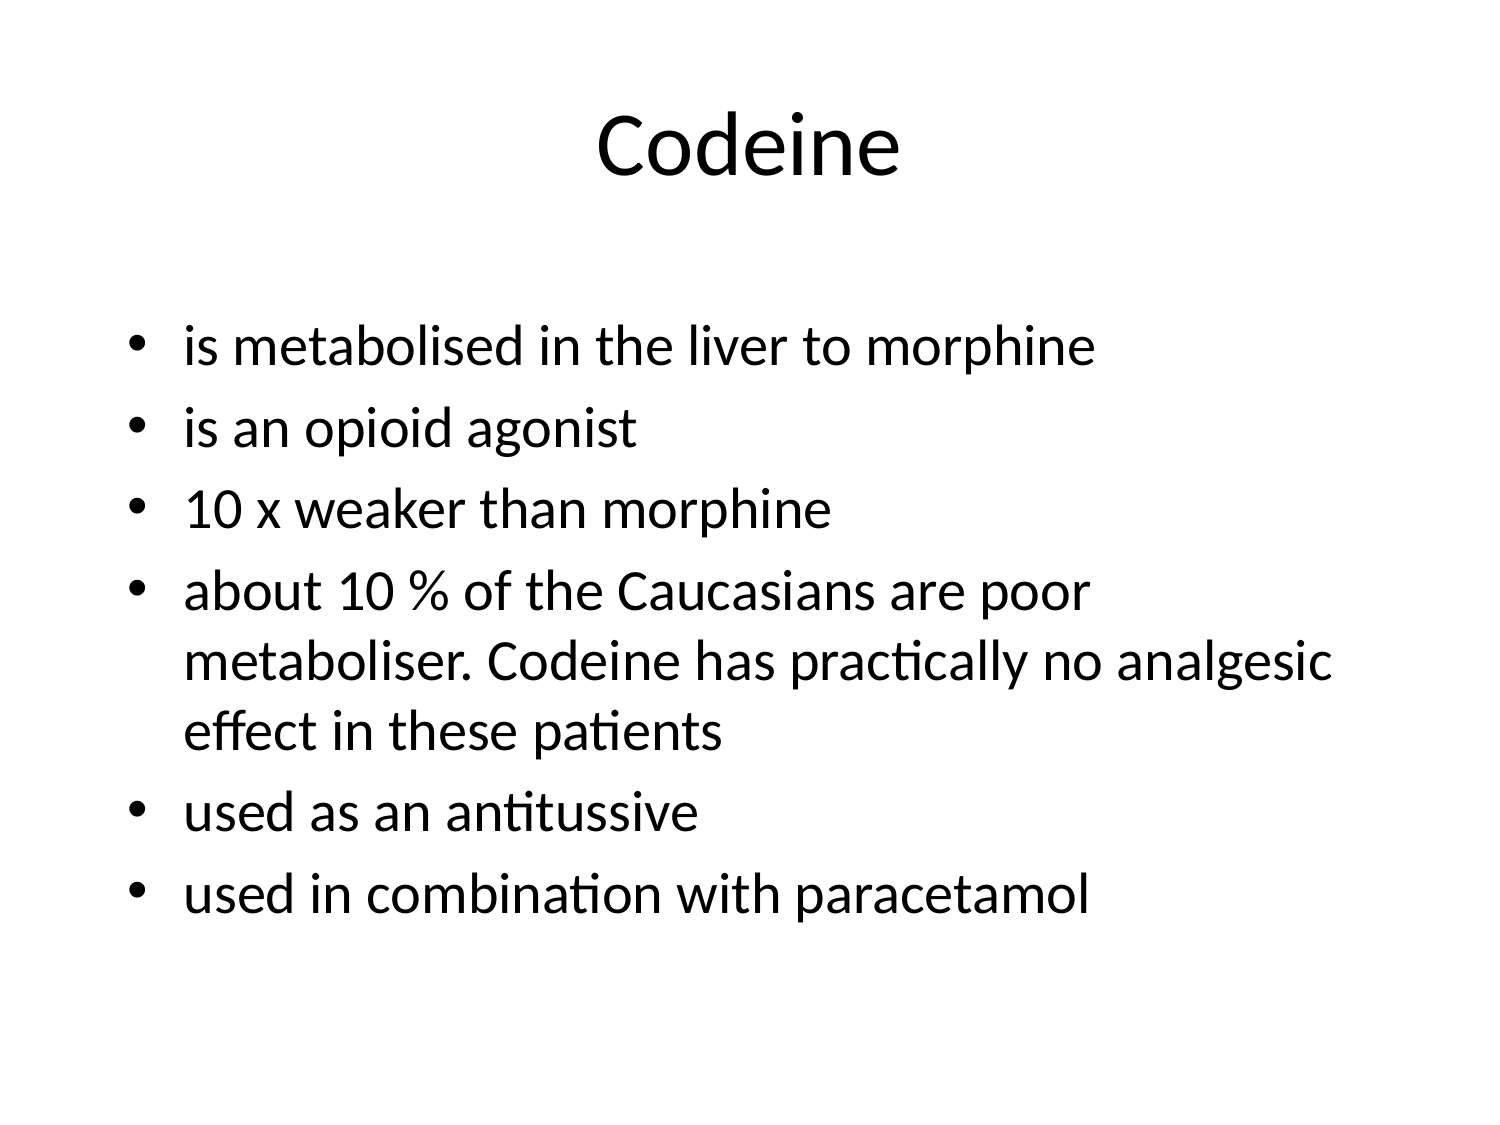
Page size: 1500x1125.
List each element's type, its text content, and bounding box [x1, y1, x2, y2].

list is metabolised in the liver to morphine is an opioid agonist 10 x weaker than morphine about 10 % of the Caucasians are poor metaboliser. Codeine has practically no analgesic effect in these patients used as an antitussive used in combination with paracetamol [112, 299, 1388, 1000]
title Codeine [75, 45, 1425, 233]
